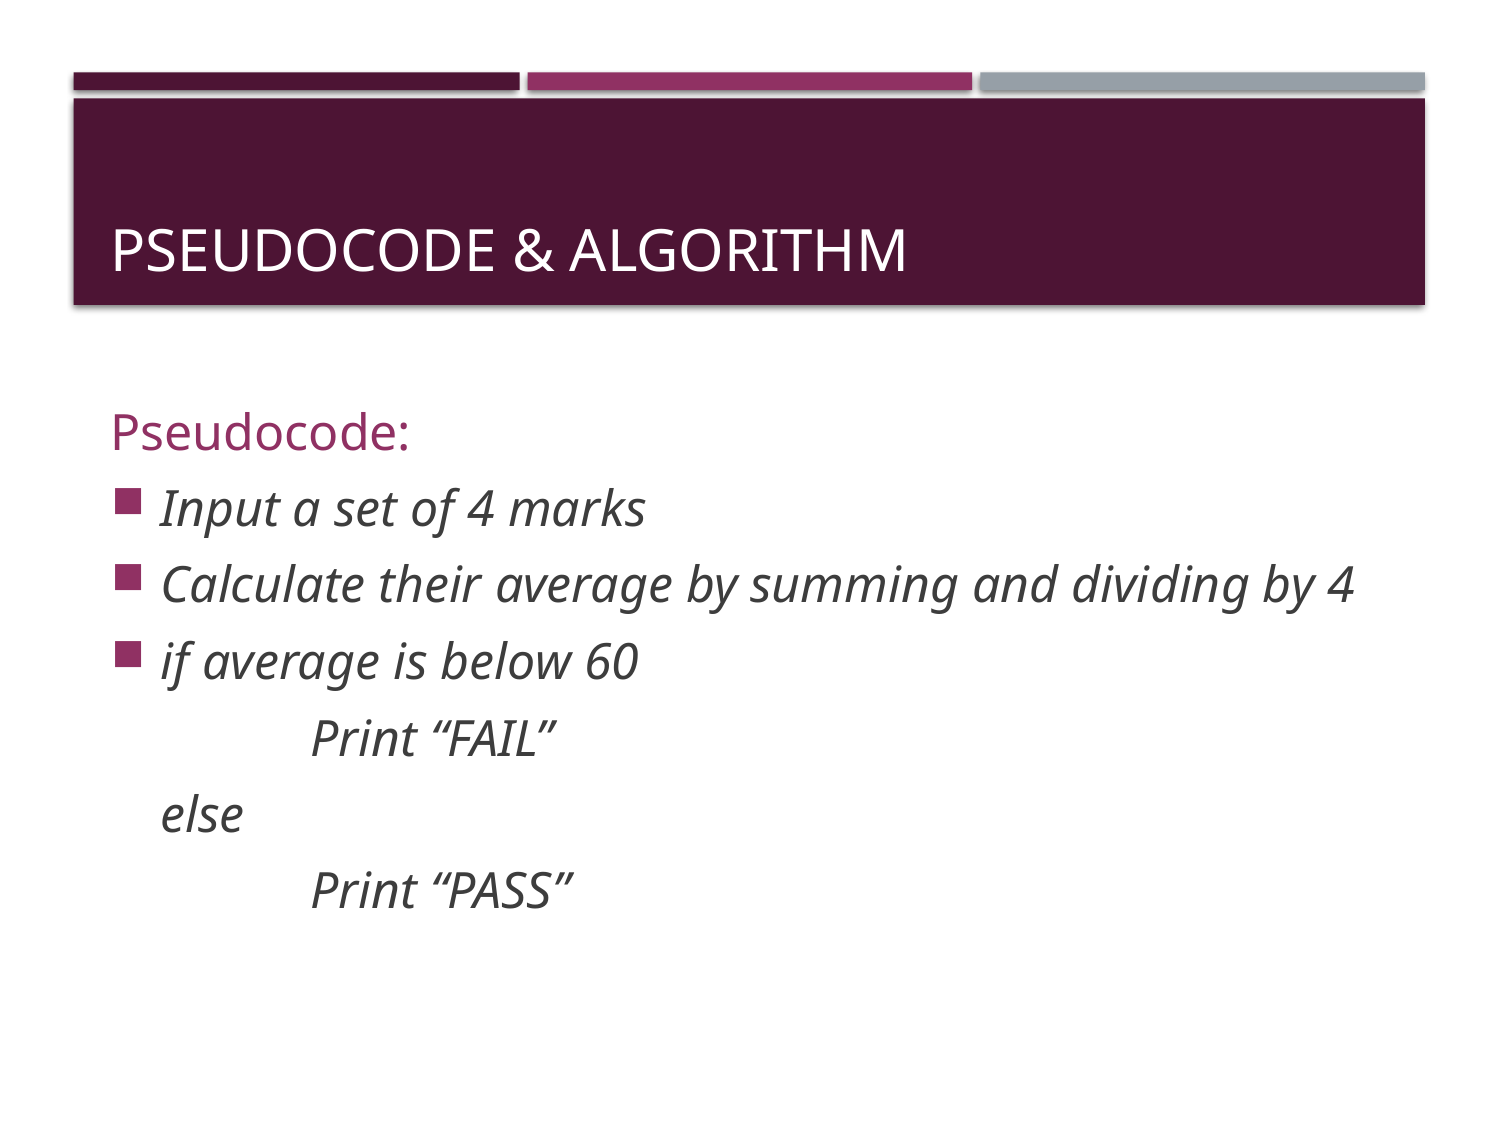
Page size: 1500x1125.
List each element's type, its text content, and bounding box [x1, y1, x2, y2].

list Pseudocode: Input a set of 4 marks Calculate their average by summing and dividing by 4 if average is below 60 Print “FAIL” else Print “PASS” [95, 365, 1406, 962]
title Pseudocode & Algorithm [95, 112, 1406, 291]
